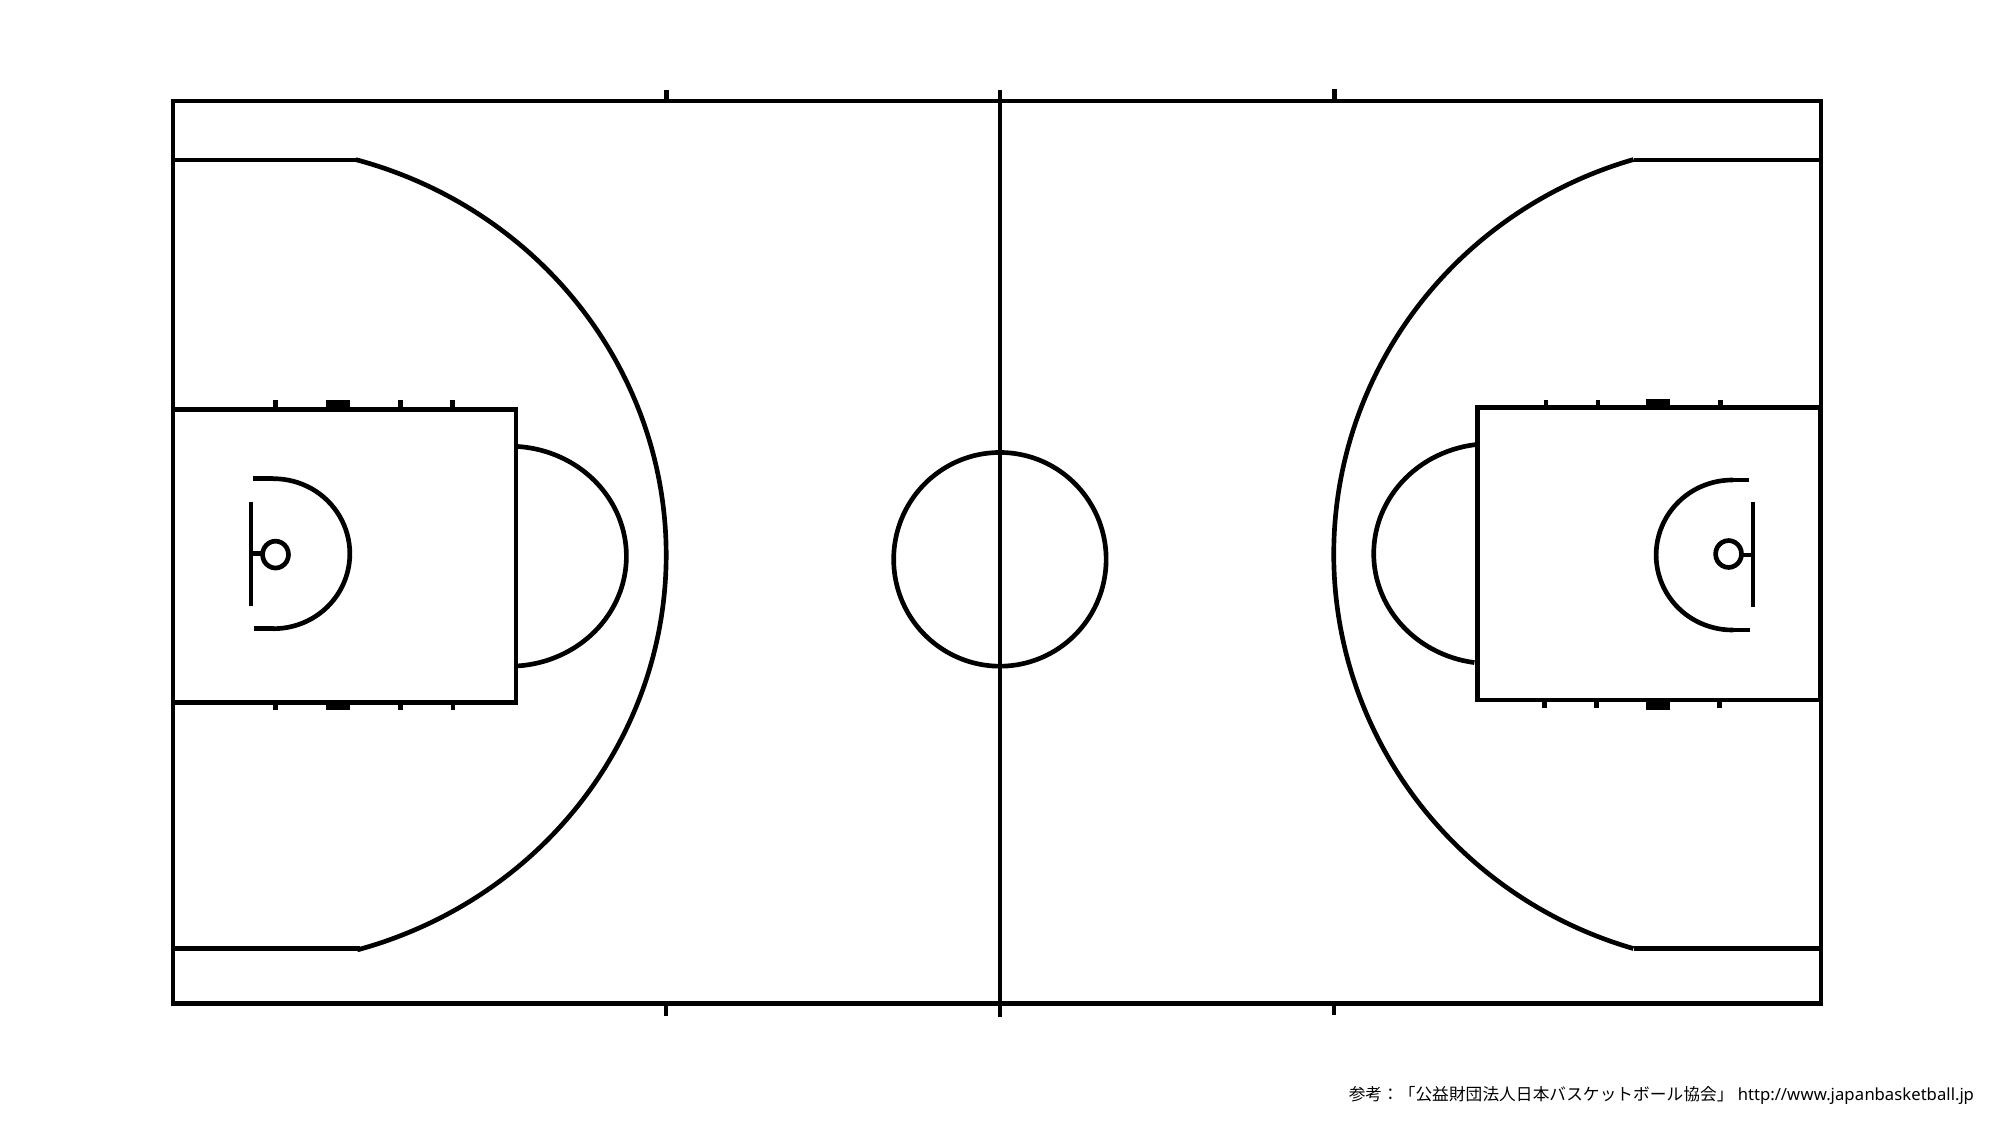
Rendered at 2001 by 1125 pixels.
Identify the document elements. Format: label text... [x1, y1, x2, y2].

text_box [0, 88, 2000, 1018]
text_box 参考：「公益財団法人日本バスケットボール協会」http://www.japanbasketball.jp [1333, 1076, 1991, 1112]
